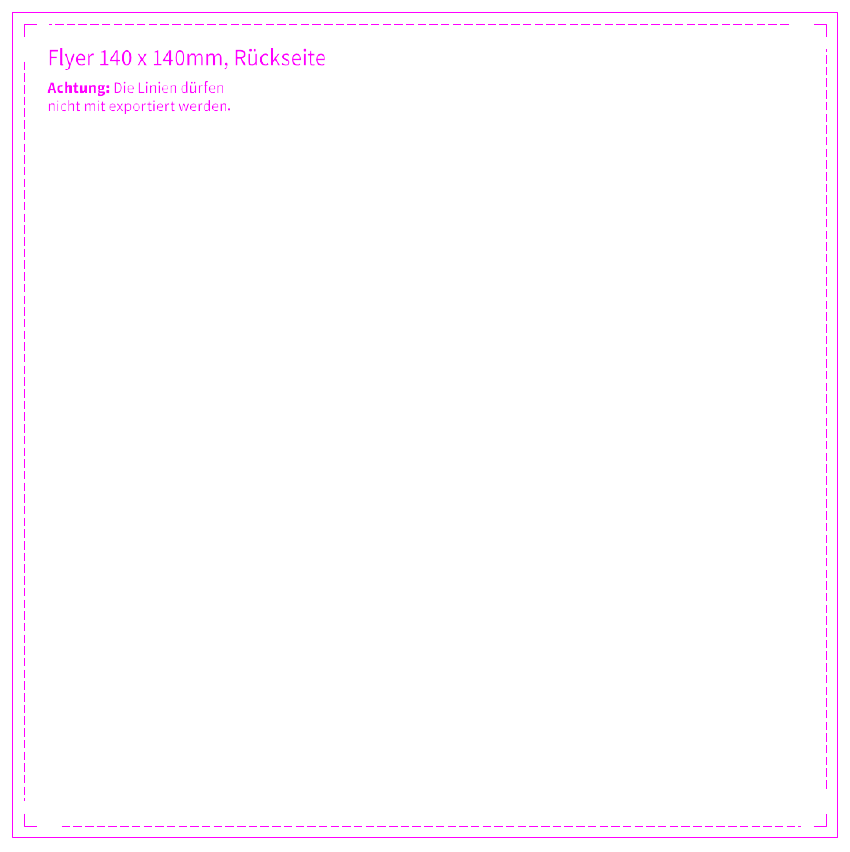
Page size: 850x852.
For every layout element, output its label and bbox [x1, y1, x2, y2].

text_box [49, 48, 325, 70]
text_box [47, 81, 231, 114]
